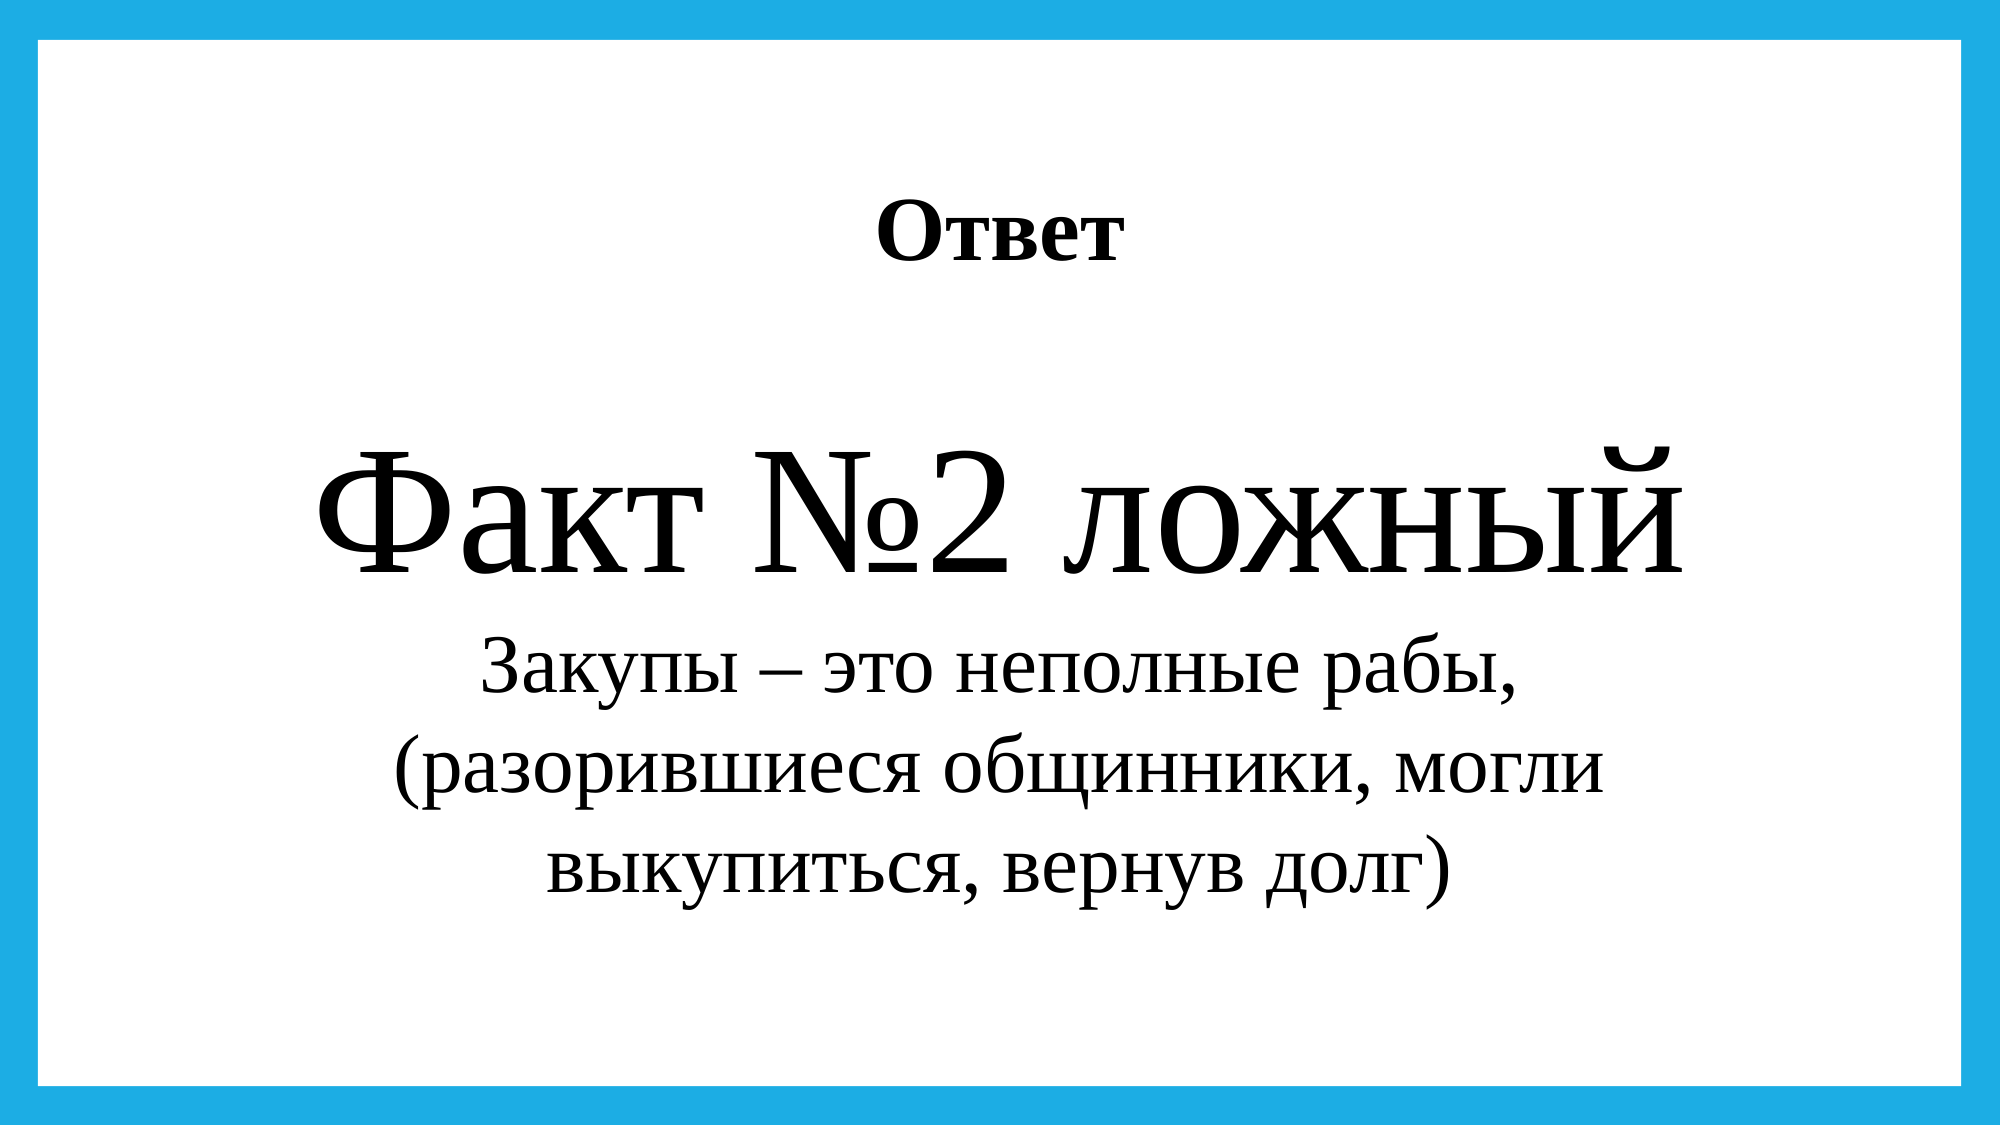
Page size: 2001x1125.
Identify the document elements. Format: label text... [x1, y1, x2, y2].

text_box Ответ Факт №2 ложный Закупы – это неполные рабы, (разорившиеся общинники, могли выкупиться, вернув долг) [249, 61, 1751, 917]
